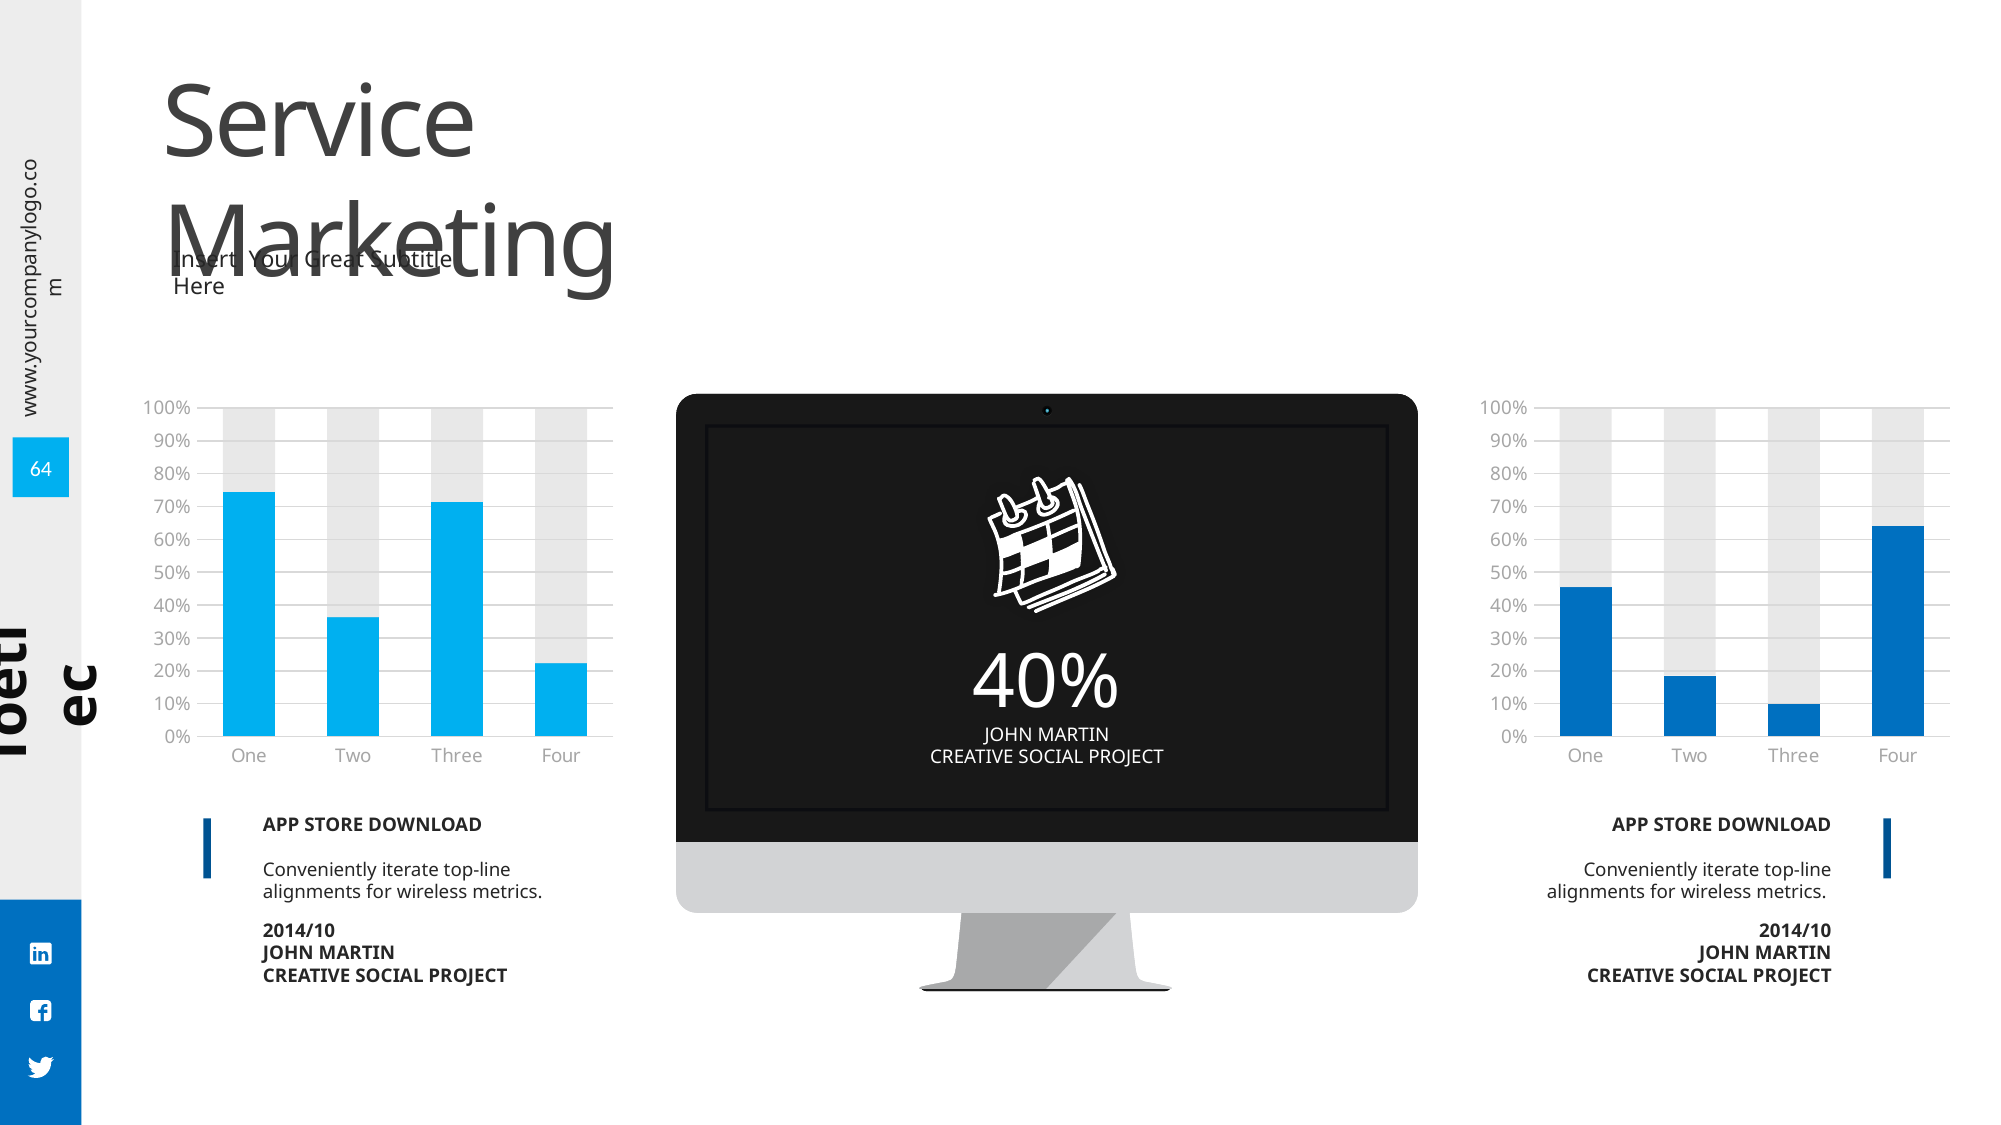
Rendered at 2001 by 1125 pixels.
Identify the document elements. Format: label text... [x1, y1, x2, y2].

picture [708, 425, 1390, 809]
chart [1469, 386, 1960, 777]
text_box Service Marketing [147, 116, 677, 236]
text_box [1882, 817, 1892, 879]
text_box APP STORE DOWNLOAD Conveniently iterate top-line alignments for wireless metrics. [248, 804, 564, 910]
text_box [676, 393, 1418, 992]
text_box Insert Your Great Subtitle Here [158, 237, 512, 307]
text_box 2014/10 JOHN MARTIN CREATIVE SOCIAL PROJECT [1530, 911, 1847, 994]
slide_number 64 [12, 437, 69, 498]
chart [132, 386, 624, 777]
text_box 2014/10 JOHN MARTIN CREATIVE SOCIAL PROJECT [248, 911, 564, 994]
text_box [202, 817, 212, 879]
text_box APP STORE DOWNLOAD Conveniently iterate top-line alignments for wireless metrics. [1530, 804, 1847, 910]
